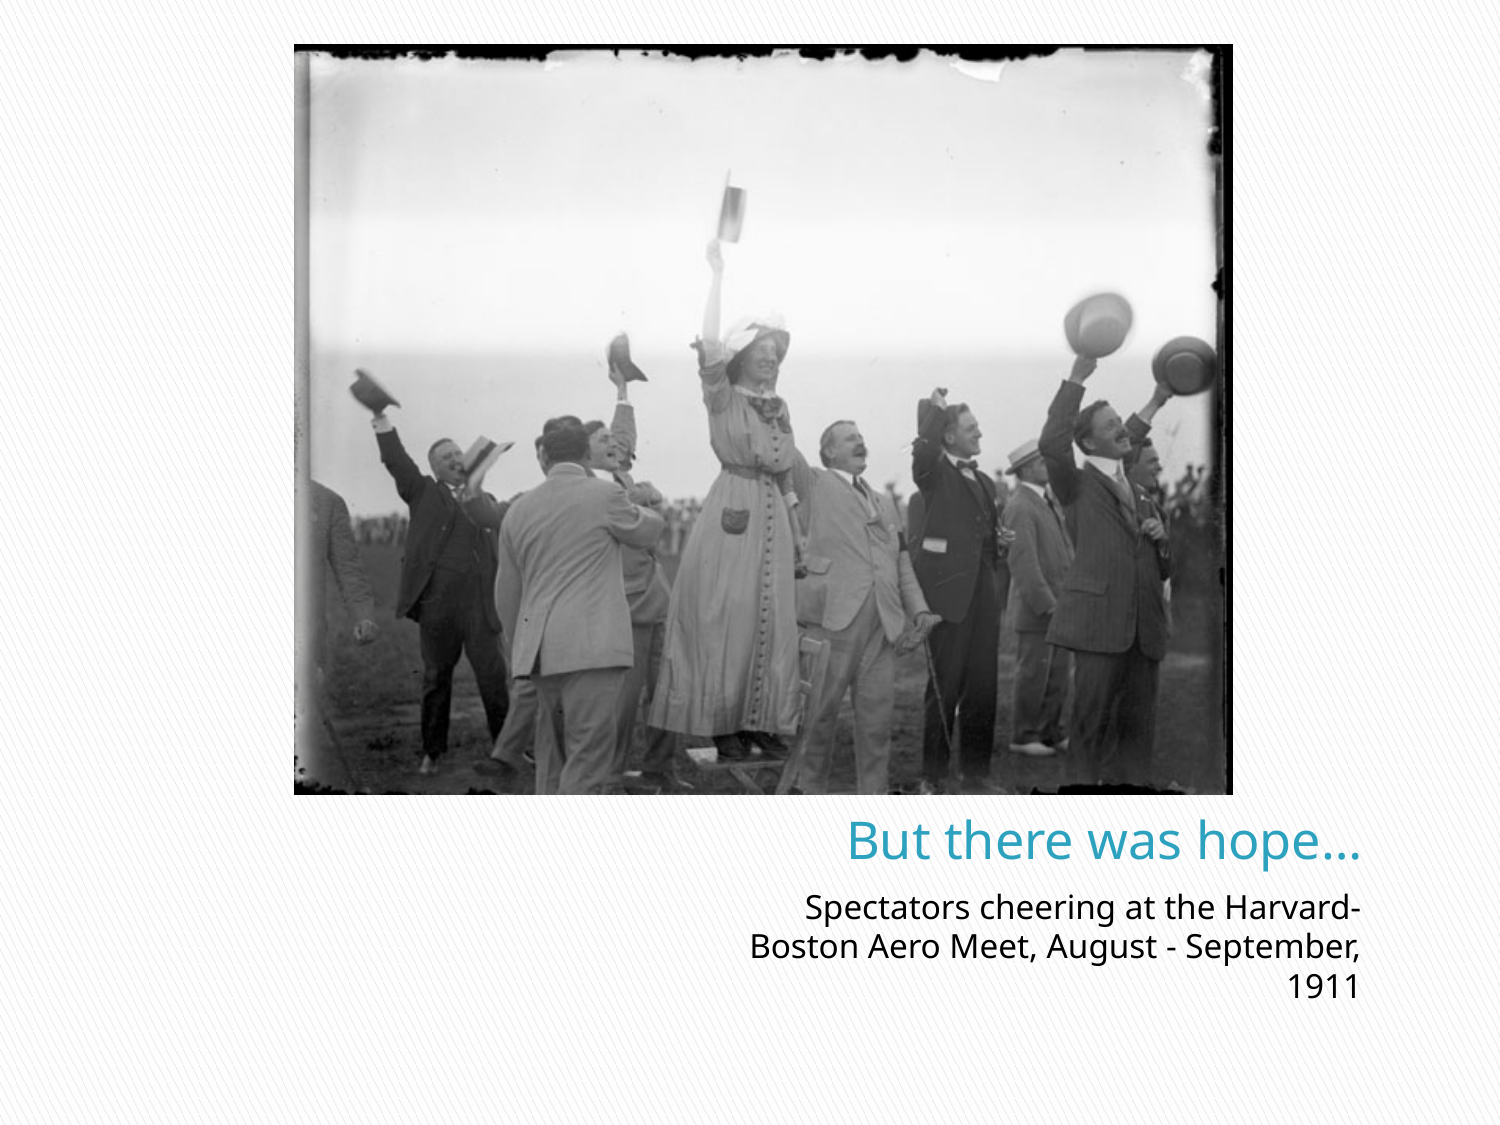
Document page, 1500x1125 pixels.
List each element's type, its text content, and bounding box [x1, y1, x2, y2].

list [294, 44, 1233, 796]
list Spectators cheering at the Harvard-Boston Aero Meet, August - September, 1911 [725, 878, 1377, 1029]
title But there was hope… [150, 800, 1378, 875]
